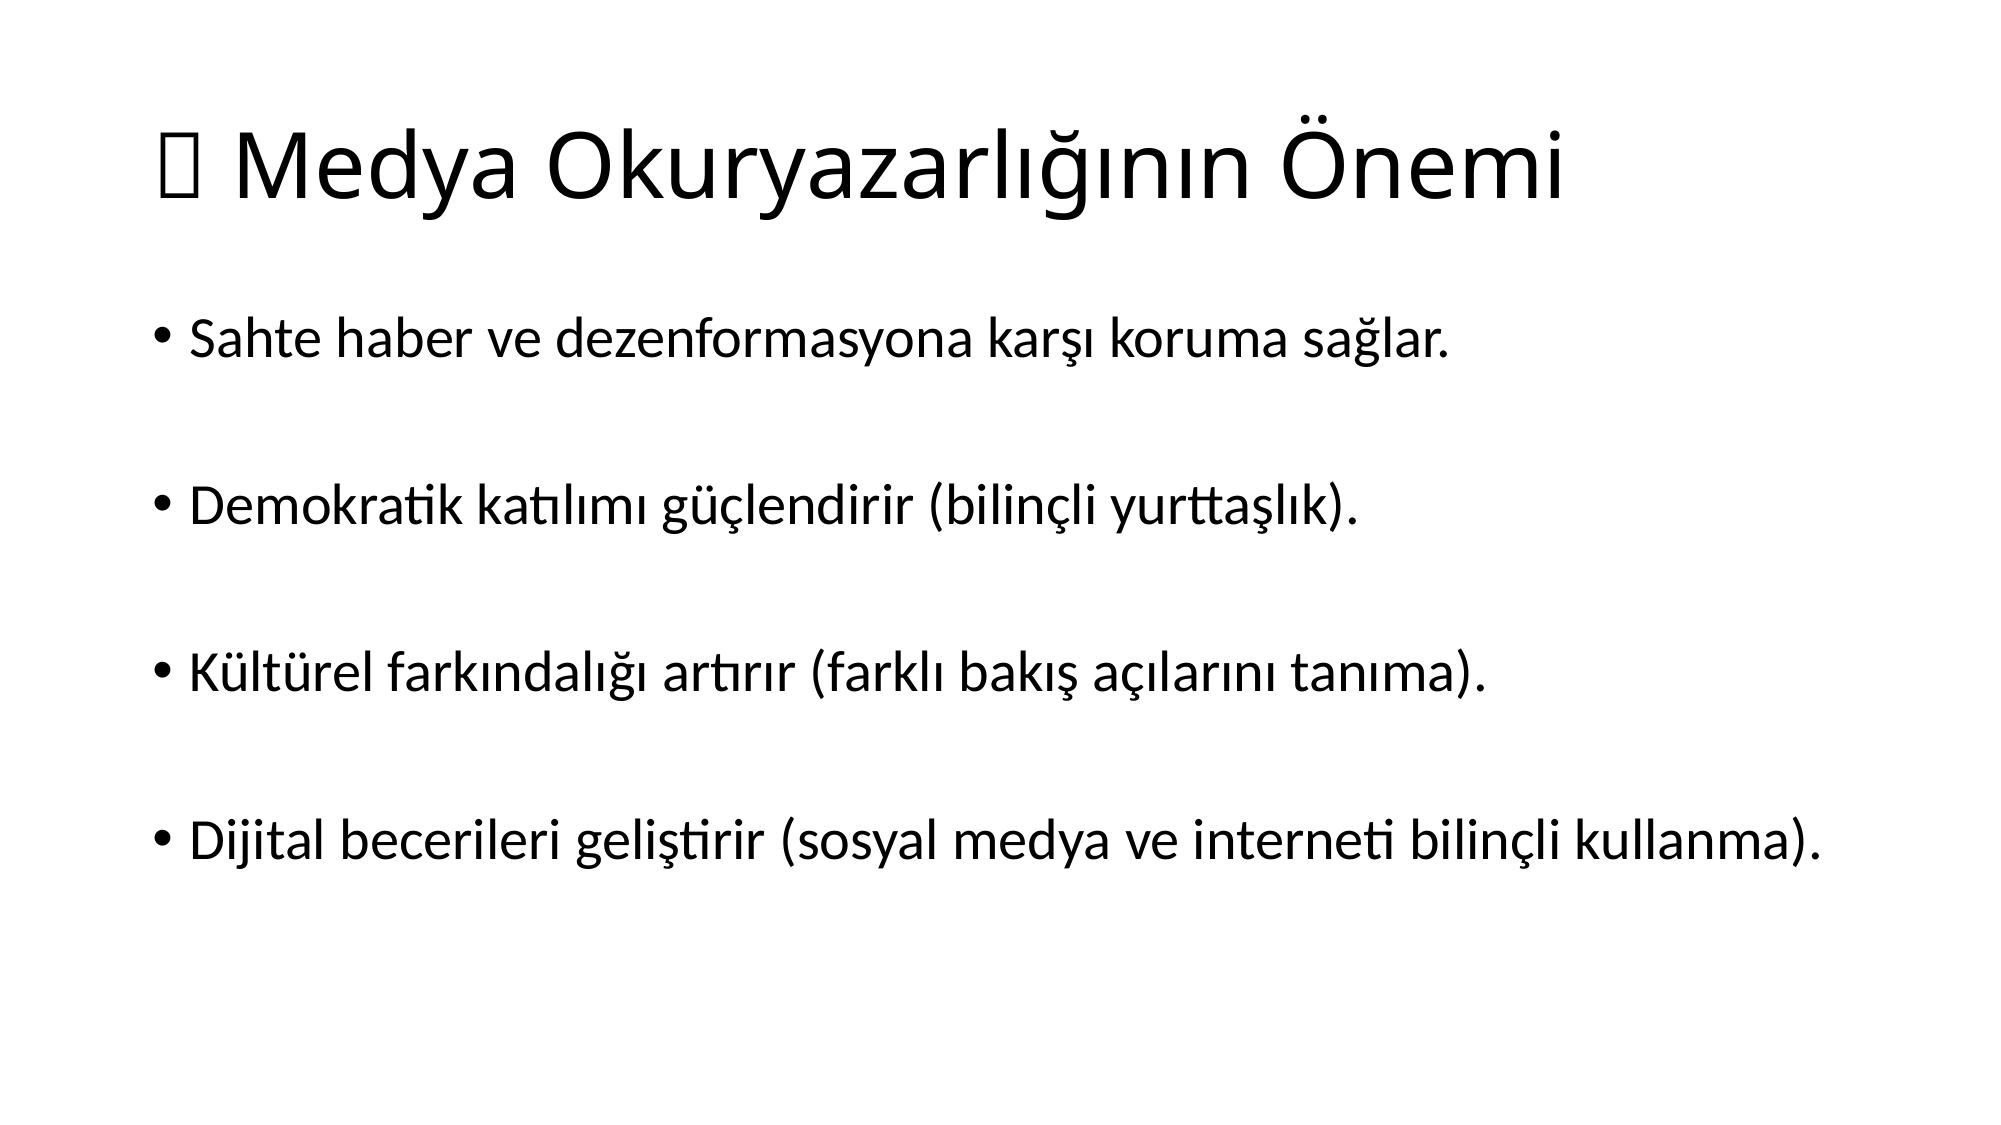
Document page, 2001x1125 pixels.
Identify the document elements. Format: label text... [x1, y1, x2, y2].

list Sahte haber ve dezenformasyona karşı koruma sağlar. Demokratik katılımı güçlendirir (bilinçli yurttaşlık). Kültürel farkındalığı artırır (farklı bakış açılarını tanıma). Dijital becerileri geliştirir (sosyal medya ve interneti bilinçli kullanma). [137, 299, 1863, 1125]
title 📌 Medya Okuryazarlığının Önemi [137, 59, 1863, 278]
